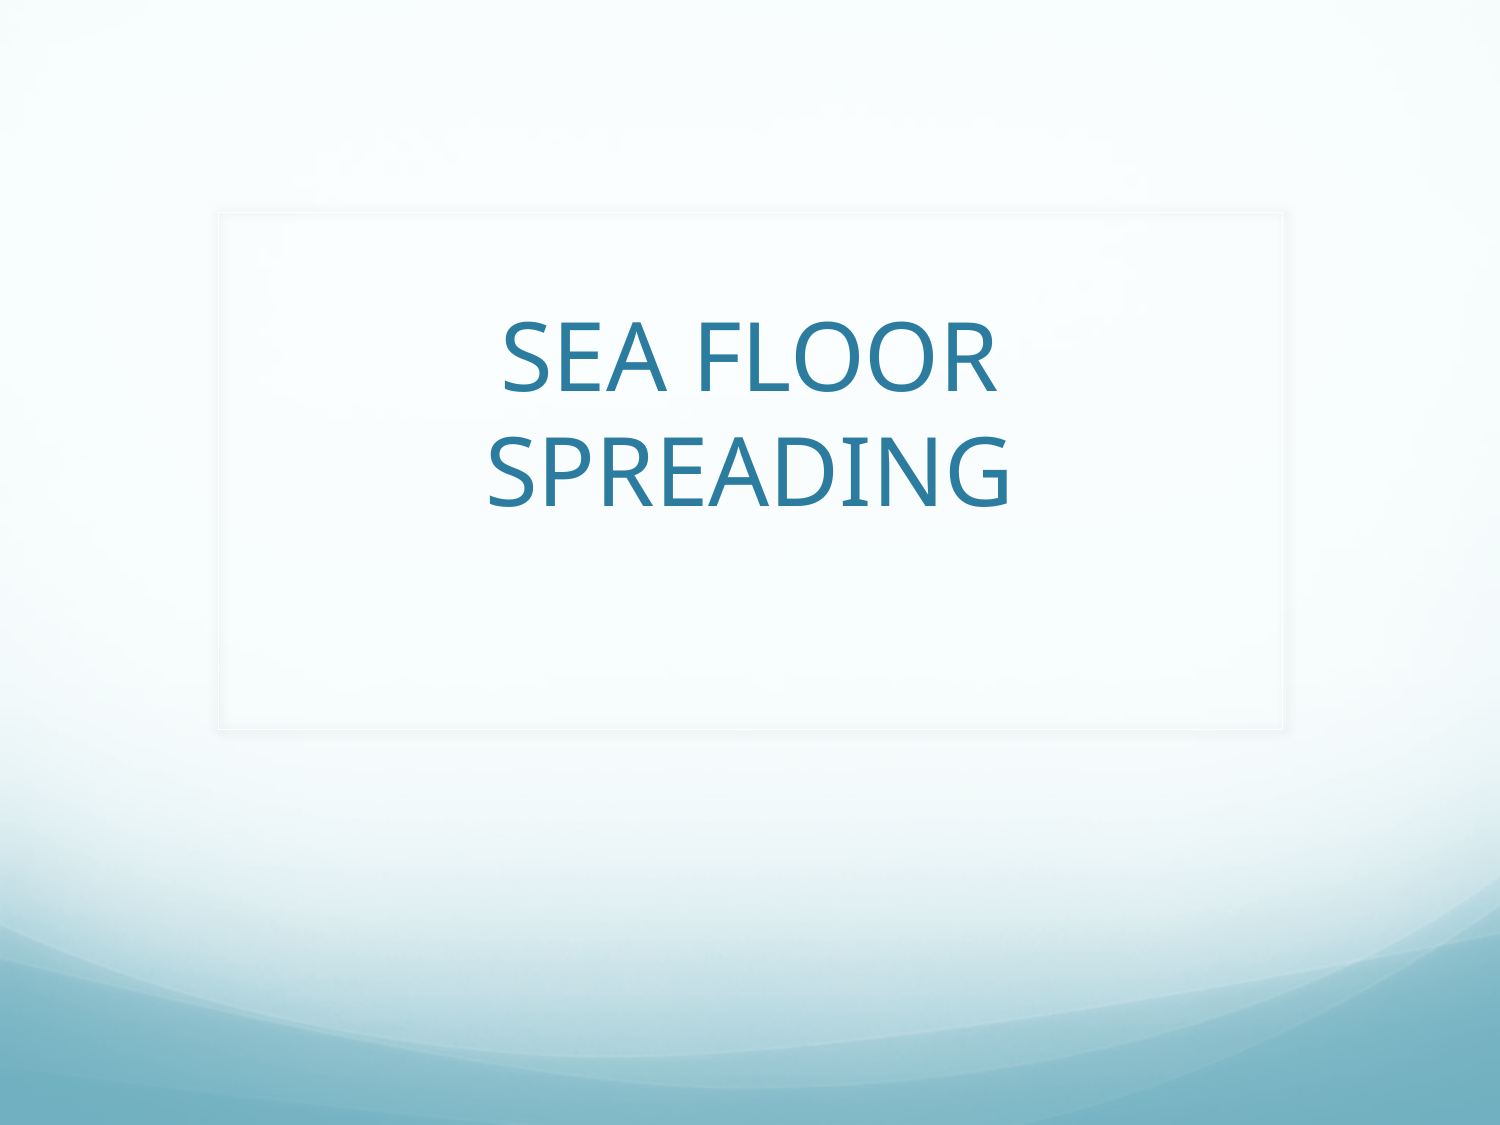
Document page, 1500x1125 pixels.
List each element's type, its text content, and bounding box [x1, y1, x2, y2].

title SEA FLOOR SPREADING [217, 249, 1283, 533]
